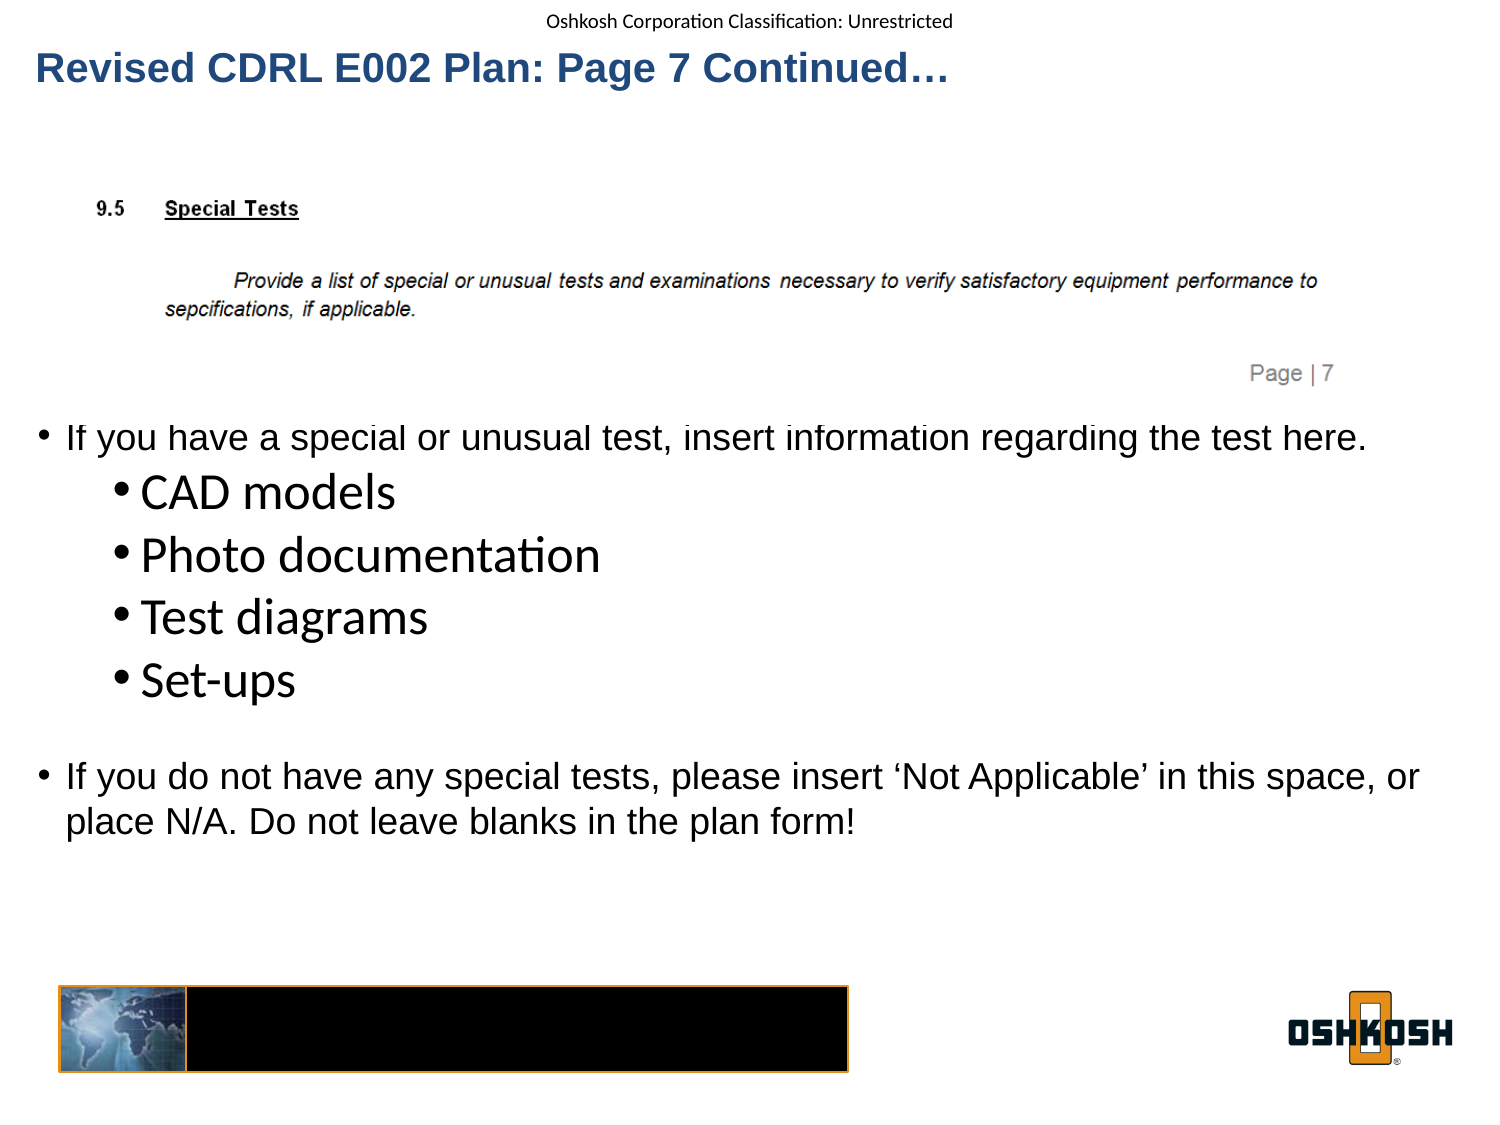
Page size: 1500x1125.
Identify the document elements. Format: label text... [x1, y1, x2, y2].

picture [49, 174, 1436, 426]
picture [1282, 984, 1457, 1070]
title Revised CDRL E002 Plan: Page 7 Continued… [35, 40, 1465, 92]
picture [61, 987, 185, 1071]
list If you have a special or unusual test, insert information regarding the test here. CAD models Photo documentation Test diagrams Set-ups If you do not have any special tests, please insert ‘Not Applicable’ in this space, or place N/A. Do not leave blanks in the plan form! [37, 412, 1476, 847]
